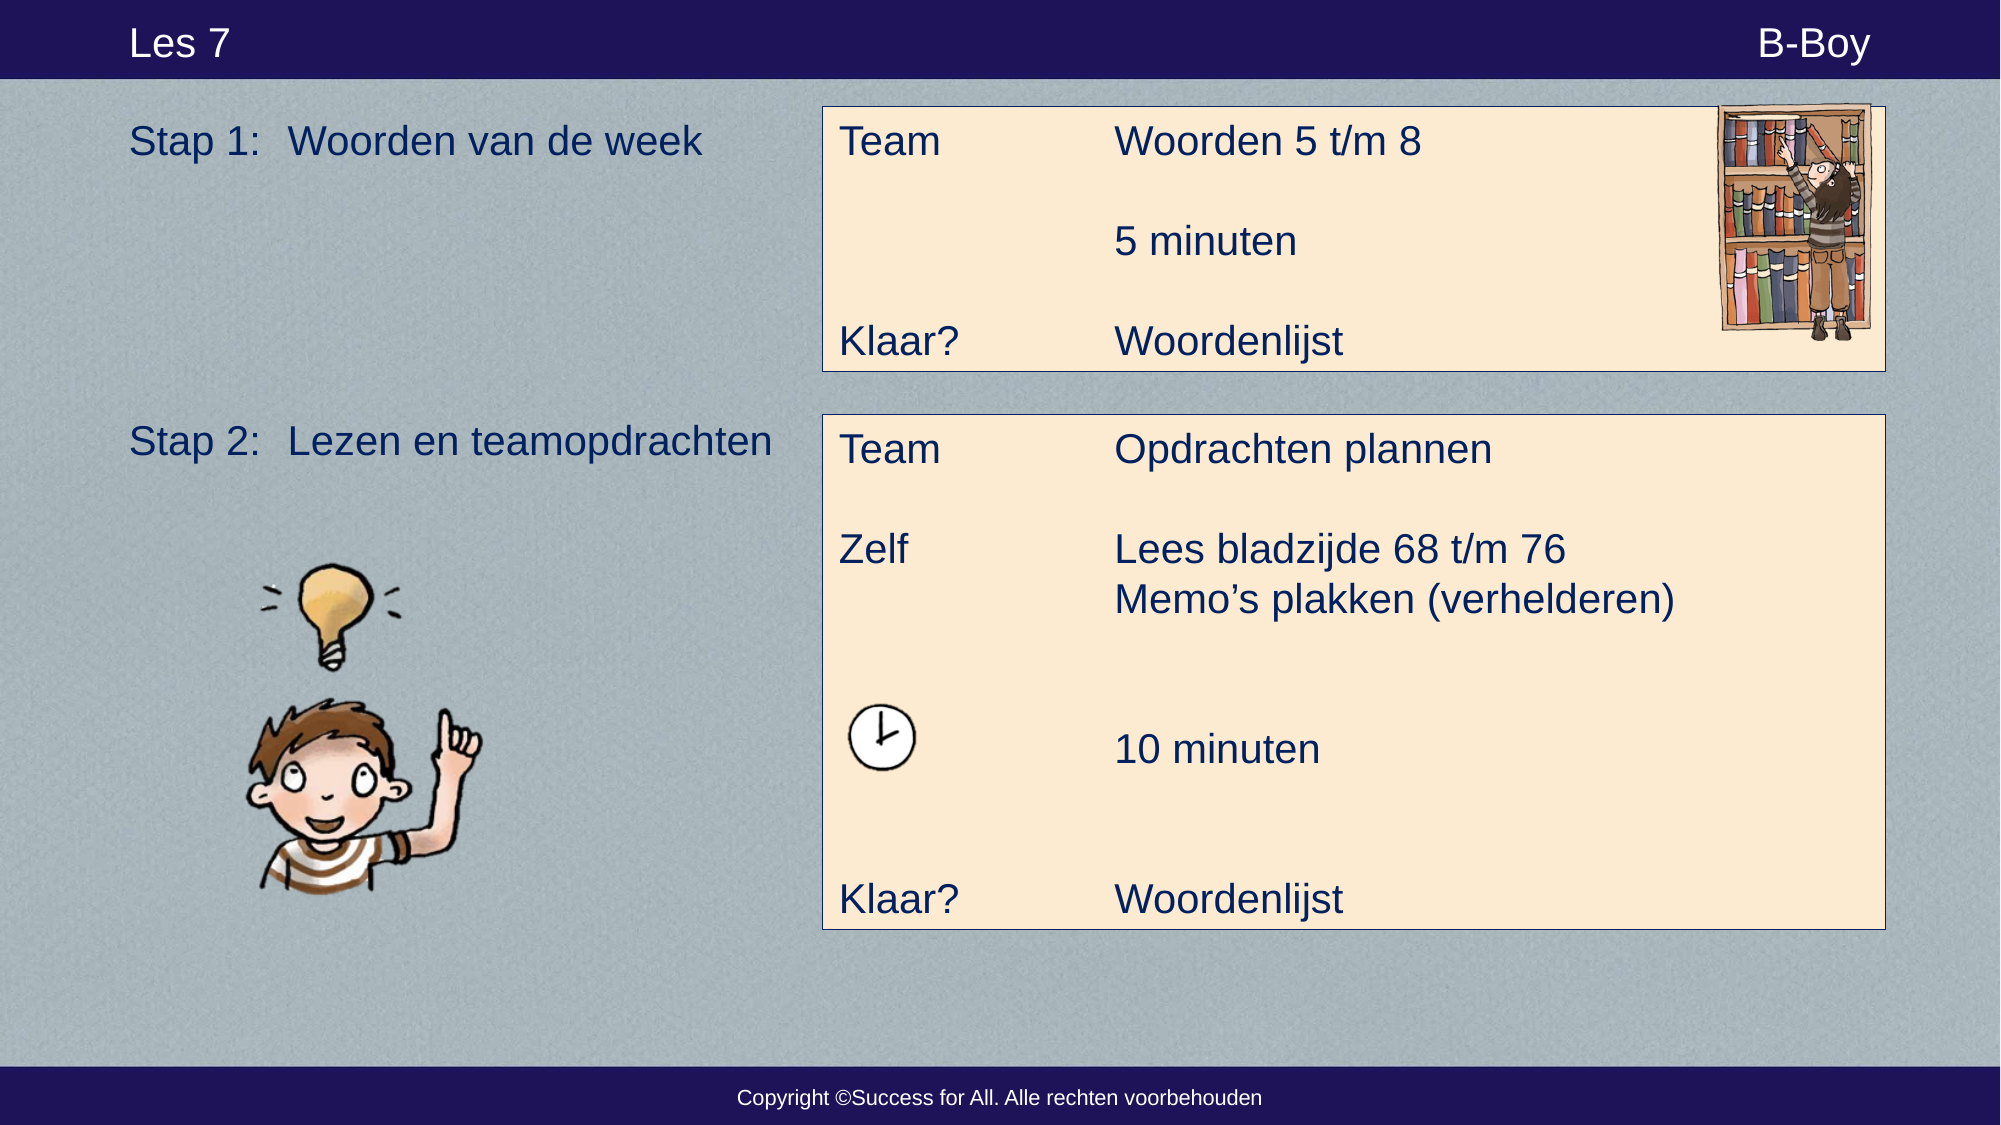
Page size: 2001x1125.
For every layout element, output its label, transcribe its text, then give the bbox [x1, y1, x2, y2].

text_box Copyright ©Success for All. Alle rechten voorbehouden [0, 1076, 2000, 1125]
text_box B-Boy [999, 8, 1886, 73]
text_box Stap 1: Woorden van de week Stap 2: Lezen en teamopdrachten [114, 106, 907, 522]
text_box Team Woorden 5 t/m 8 5 minuten Klaar? Woordenlijst [822, 106, 1886, 372]
text_box Les 7 [114, 8, 354, 73]
text_box Team Opdrachten plannen Zelf Lees bladzijde 68 t/m 76 Memo’s plakken (verhelderen) 10 minuten Klaar? Woordenlijst [822, 414, 1886, 930]
picture [0, 0, 2001, 1125]
